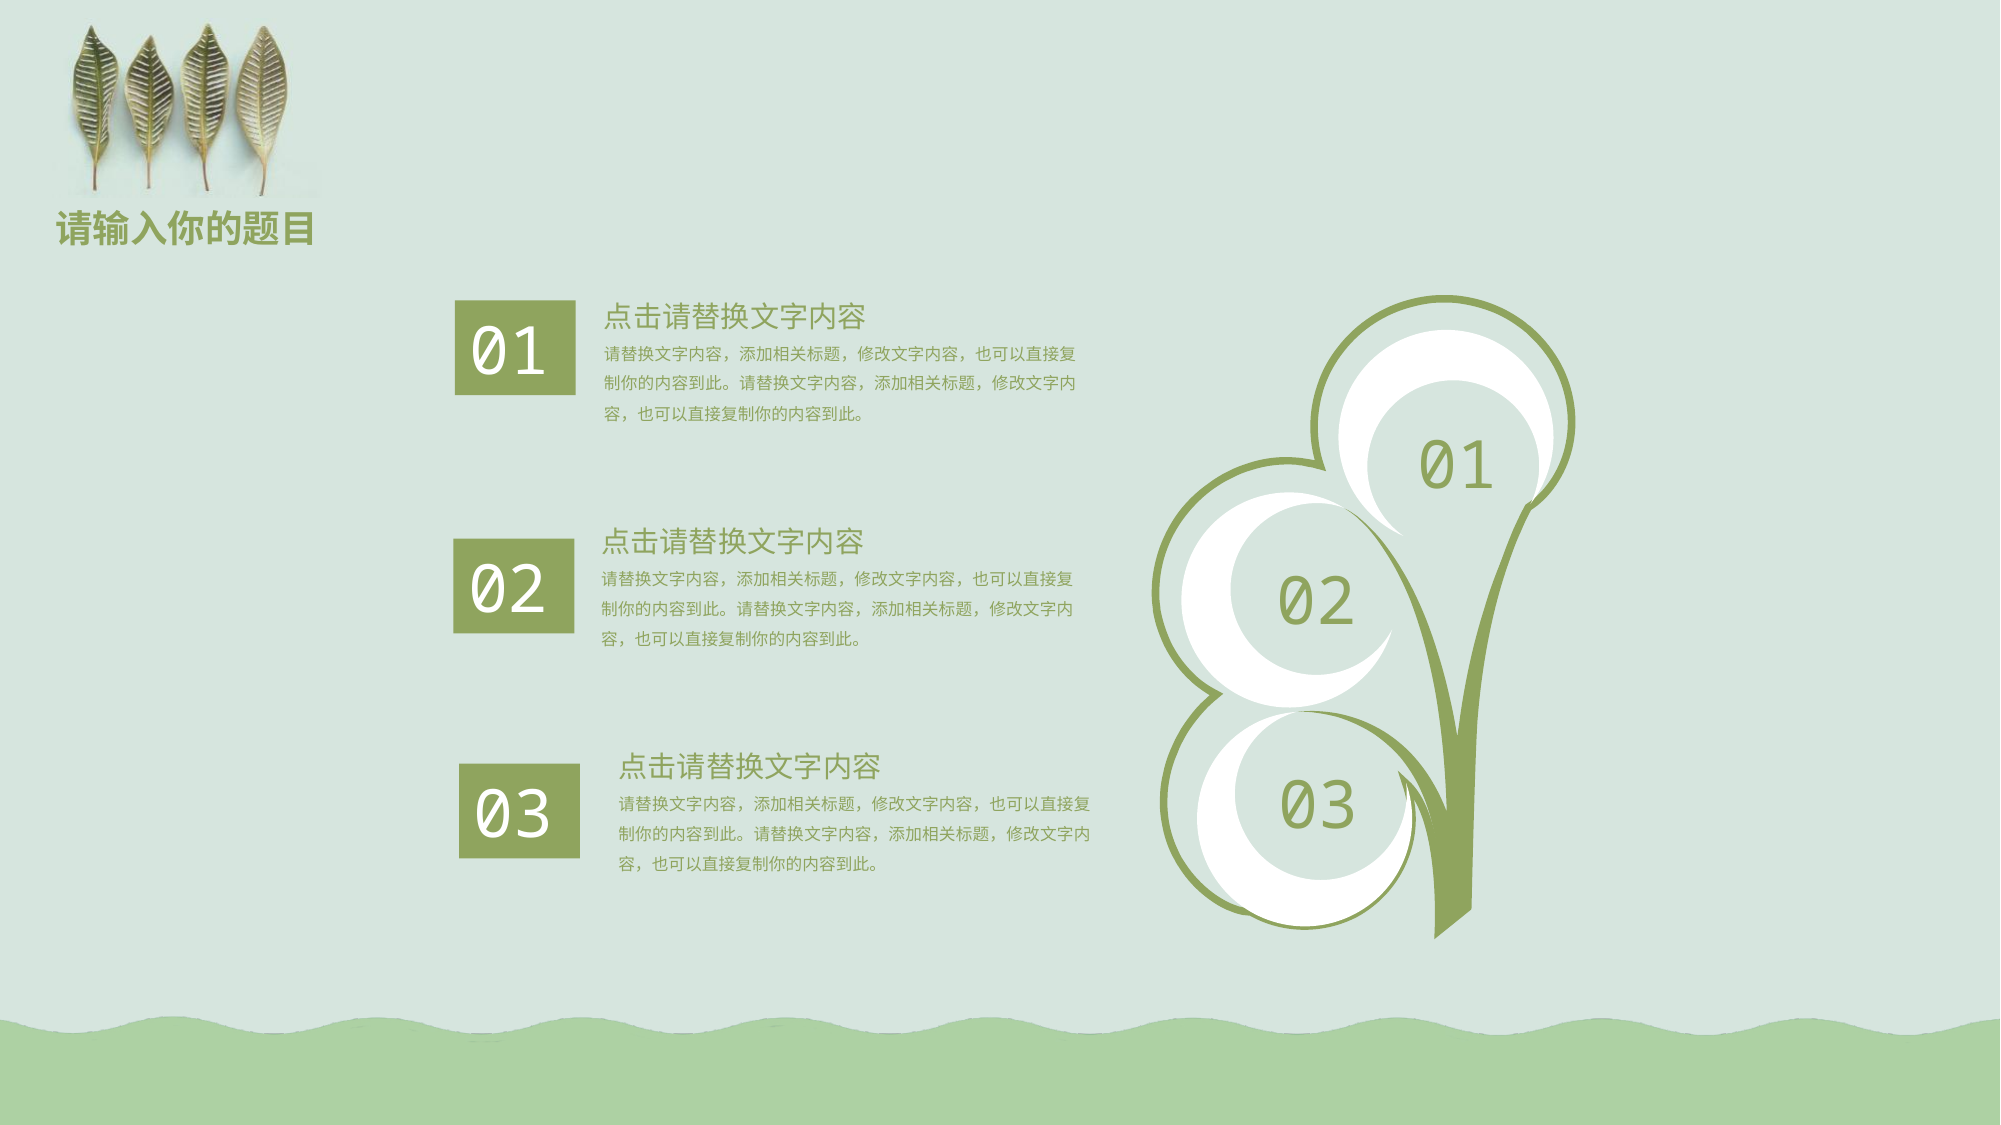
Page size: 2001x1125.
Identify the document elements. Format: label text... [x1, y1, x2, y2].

picture [0, 1007, 2000, 1125]
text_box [1150, 294, 1579, 942]
text_box 请输入你的题目 [40, 198, 333, 258]
text_box 点击请替换文字内容 请替换文字内容，添加相关标题，修改文字内容，也可以直接复制你的内容到此。请替换文字内容，添加相关标题，修改文字内容，也可以直接复制你的内容到此。 [618, 748, 1092, 874]
text_box 03 [459, 763, 580, 859]
text_box 点击请替换文字内容 请替换文字内容，添加相关标题，修改文字内容，也可以直接复制你的内容到此。请替换文字内容，添加相关标题，修改文字内容，也可以直接复制你的内容到此。 [601, 523, 1074, 649]
text_box 02 [453, 538, 575, 634]
text_box 点击请替换文字内容 请替换文字内容，添加相关标题，修改文字内容，也可以直接复制你的内容到此。请替换文字内容，添加相关标题，修改文字内容，也可以直接复制你的内容到此。 [603, 298, 1077, 424]
text_box 01 [454, 300, 576, 396]
picture [51, 18, 322, 198]
